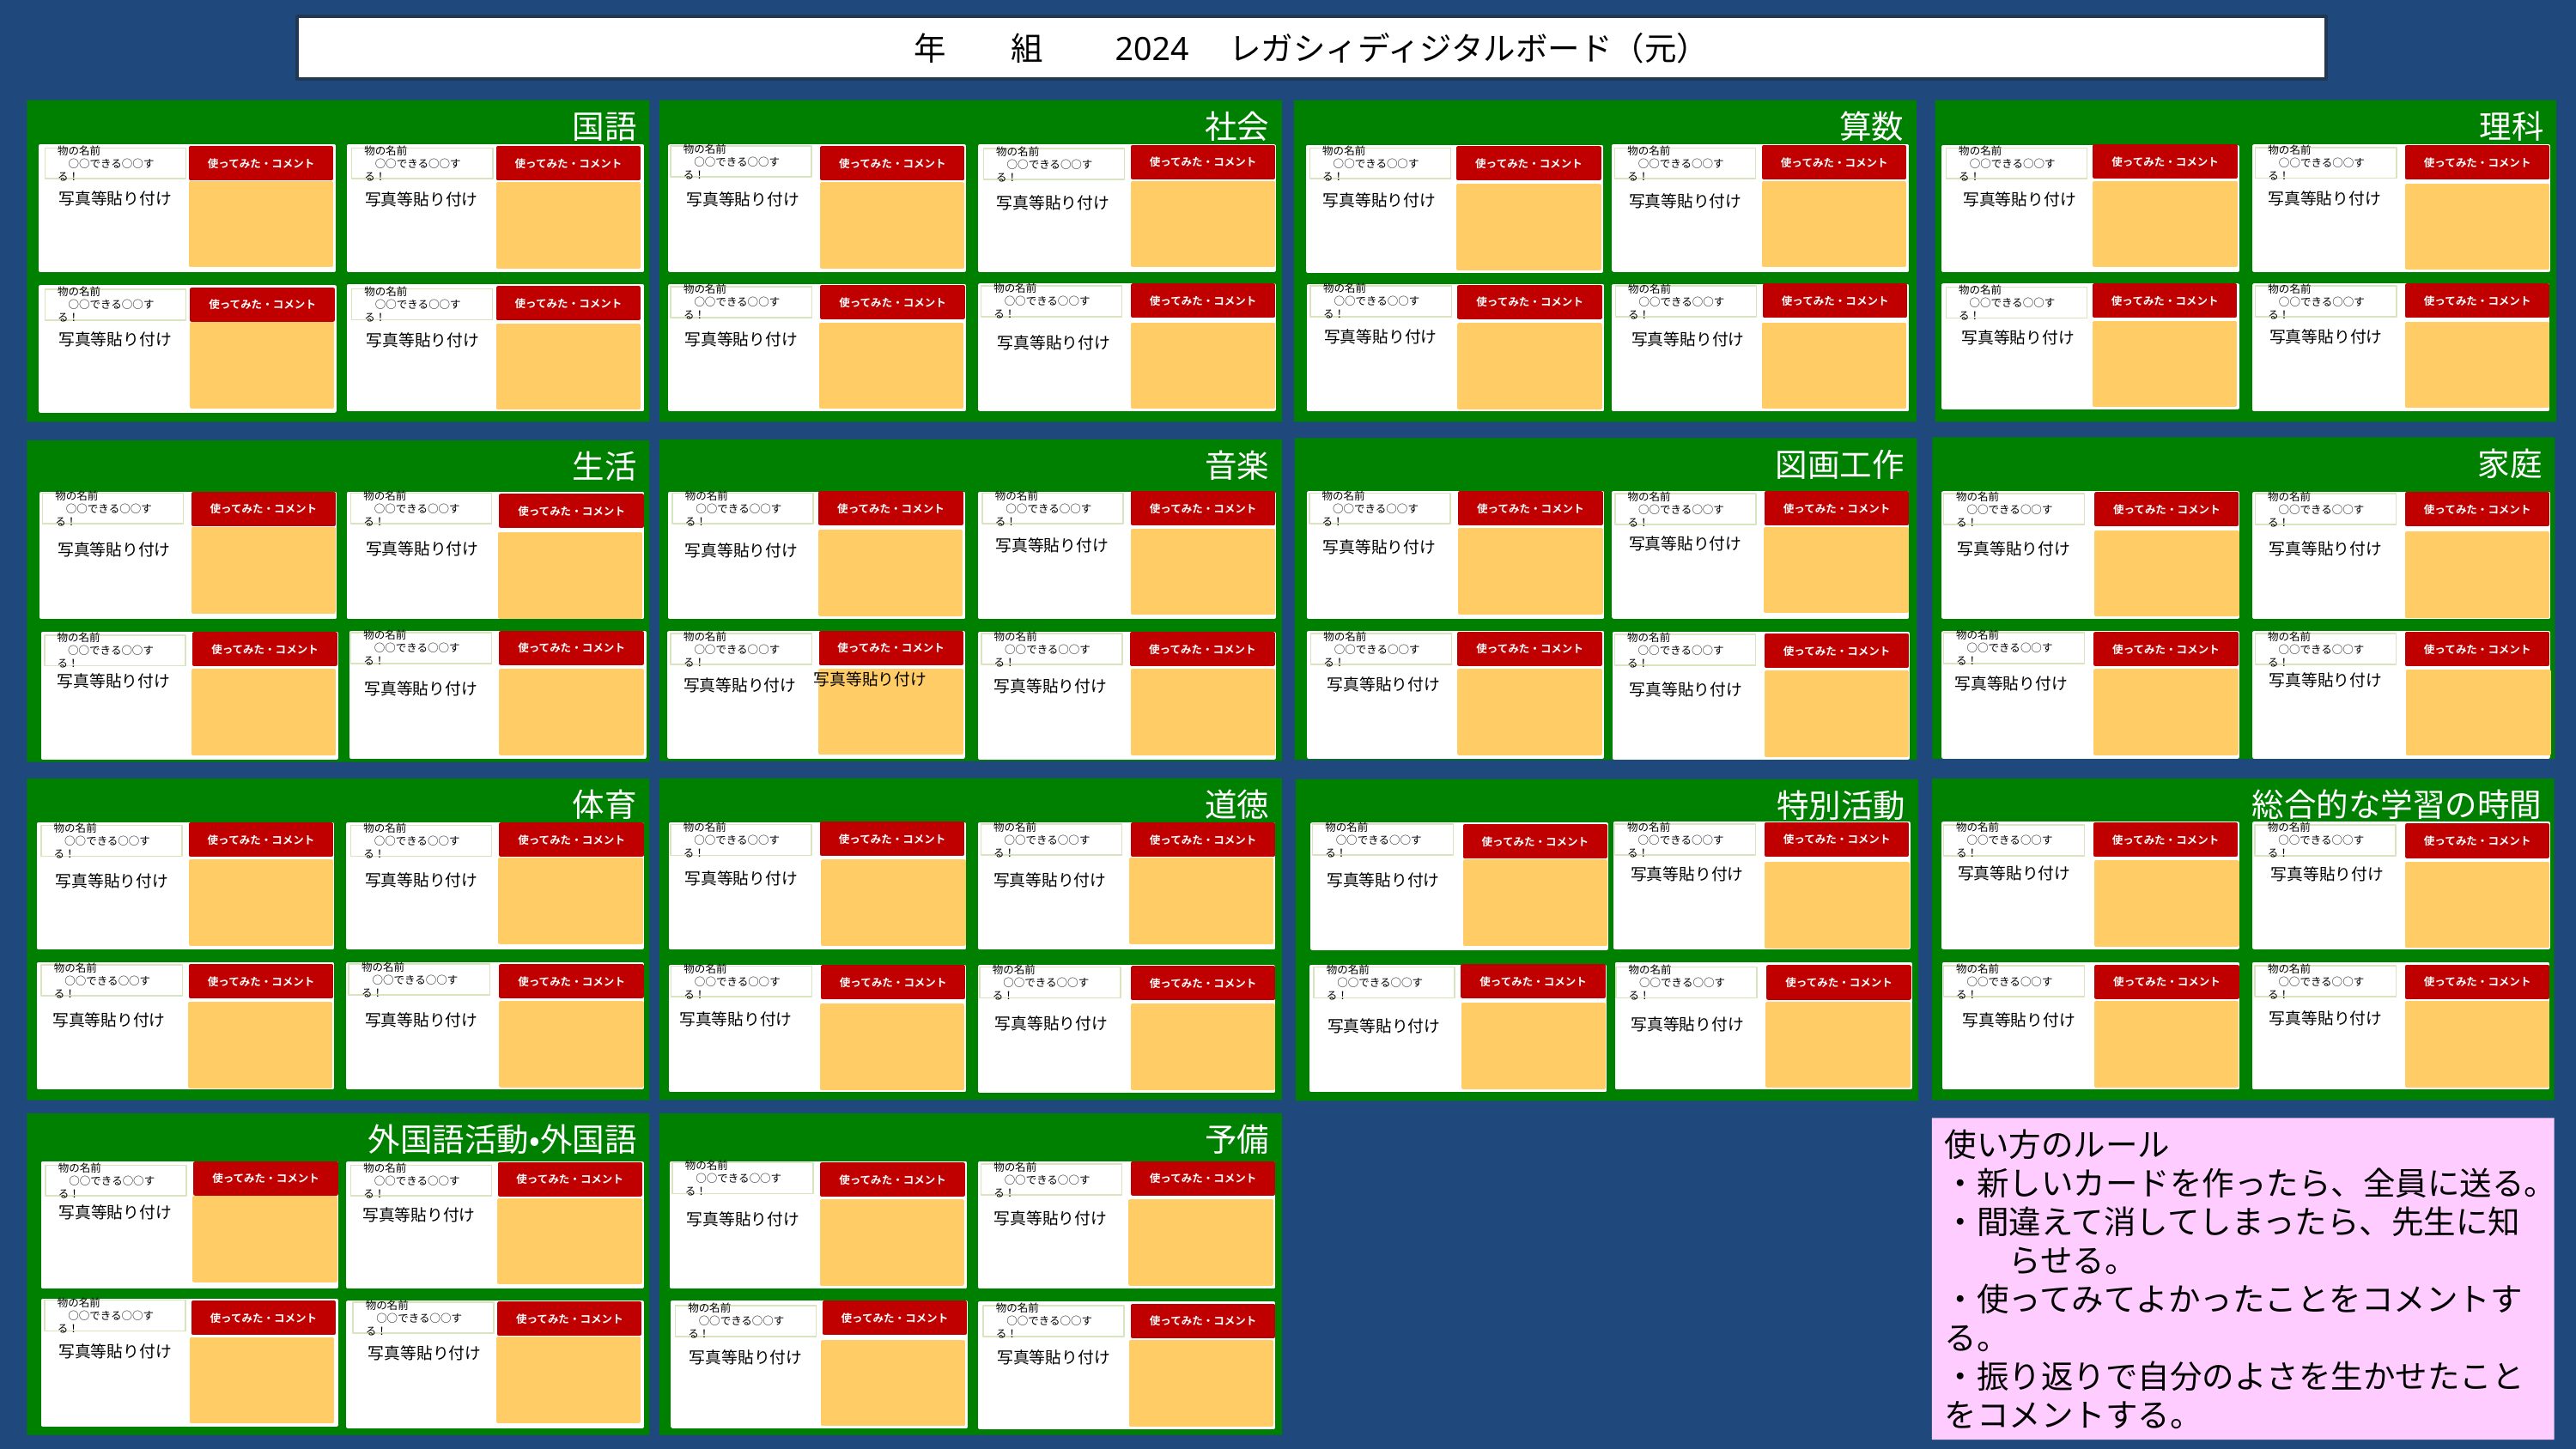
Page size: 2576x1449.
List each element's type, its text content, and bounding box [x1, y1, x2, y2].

text_box 道徳 [659, 778, 1282, 1100]
text_box 物の名前 ○○できる○○する！ [2253, 632, 2398, 666]
text_box 使ってみた・コメント [2405, 632, 2549, 666]
text_box [1457, 669, 1602, 755]
text_box 使ってみた・コメント [192, 632, 337, 666]
text_box 写真等貼り付け [1948, 1003, 2090, 1088]
text_box 使ってみた・コメント [1131, 966, 1275, 1000]
text_box [499, 1001, 644, 1088]
text_box [670, 1161, 967, 1288]
text_box 使ってみた・コメント [1131, 283, 1275, 318]
text_box 使ってみた・コメント [2093, 632, 2239, 666]
text_box [496, 182, 641, 269]
text_box [2094, 860, 2239, 947]
text_box 物の名前 ○○できる○○する！ [40, 491, 185, 525]
text_box 使ってみた・コメント [1463, 824, 1607, 858]
text_box [1941, 283, 2239, 409]
text_box [41, 632, 338, 760]
text_box 物の名前 ○○できる○○する！ [1308, 146, 1453, 180]
text_box 写真等貼り付け [1948, 182, 2091, 267]
text_box [1764, 527, 1909, 613]
text_box [1941, 631, 2239, 759]
text_box 使ってみた・コメント [189, 964, 333, 998]
text_box 使ってみた・コメント [1763, 283, 1907, 318]
text_box [2406, 670, 2551, 755]
text_box 使ってみた・コメント [1457, 632, 1602, 666]
text_box [1128, 1199, 1273, 1286]
text_box 写真等貼り付け [1614, 185, 1756, 269]
text_box [39, 285, 337, 413]
text_box [2093, 181, 2238, 267]
text_box 写真等貼り付け [982, 1341, 1125, 1425]
text_box 社会 [659, 100, 1282, 422]
text_box 物の名前 ○○できる○○する！ [669, 285, 813, 319]
text_box [668, 492, 965, 619]
text_box 写真等貼り付け [38, 1003, 179, 1088]
text_box [819, 323, 963, 409]
text_box 写真等貼り付け [45, 182, 186, 266]
text_box 物の名前 ○○できる○○する！ [978, 965, 1122, 999]
text_box 物の名前 ○○できる○○する！ [1613, 633, 1758, 667]
text_box 使ってみた・コメント [2405, 965, 2549, 999]
text_box 使ってみた・コメント [1461, 964, 1606, 998]
text_box 写真等貼り付け [799, 663, 941, 747]
text_box [1461, 1003, 1606, 1089]
text_box [37, 962, 334, 1089]
text_box [1307, 491, 1604, 619]
text_box [2252, 283, 2549, 411]
text_box 総合的な学習の時間 [1931, 778, 2555, 1100]
text_box [41, 1161, 338, 1288]
text_box [978, 492, 1276, 619]
text_box [2252, 962, 2549, 1089]
text_box 物の名前 ○○できる○○する！ [350, 287, 495, 321]
text_box 使ってみた・コメント [193, 1161, 338, 1196]
text_box [496, 1337, 641, 1423]
text_box [499, 669, 644, 755]
text_box 図画工作 [1294, 438, 1917, 761]
text_box [347, 284, 644, 411]
text_box 使ってみた・コメント [820, 285, 965, 319]
text_box [1307, 284, 1604, 411]
text_box 使ってみた・コメント [2405, 283, 2549, 318]
text_box [498, 858, 643, 944]
text_box [818, 669, 963, 755]
text_box 写真等貼り付け [1309, 320, 1451, 404]
text_box [1613, 822, 1911, 949]
text_box 使ってみた・コメント [821, 965, 965, 999]
text_box [1131, 181, 1275, 267]
text_box [671, 1300, 968, 1428]
text_box 物の名前 ○○できる○○する！ [1613, 284, 1759, 318]
text_box [37, 822, 334, 949]
text_box 写真等貼り付け [671, 323, 812, 407]
text_box [191, 527, 336, 614]
text_box [1307, 631, 1604, 759]
text_box 使ってみた・コメント [498, 1162, 642, 1197]
text_box 物の名前 ○○できる○○する！ [981, 147, 1127, 181]
text_box [1612, 144, 1909, 272]
text_box [1309, 965, 1607, 1092]
text_box [1612, 491, 1909, 619]
text_box [978, 144, 1276, 272]
text_box 物の名前 ○○できる○○する！ [981, 491, 1125, 525]
text_box 使ってみた・コメント [1457, 285, 1602, 319]
text_box [668, 284, 966, 411]
text_box 写真等貼り付け [2255, 1002, 2397, 1086]
text_box 物の名前 ○○できる○○する！ [43, 146, 188, 180]
text_box 物の名前 ○○できる○○する！ [669, 822, 813, 858]
text_box 使ってみた・コメント [1131, 822, 1275, 857]
text_box 使ってみた・コメント [2093, 144, 2238, 179]
text_box 国語 [27, 100, 650, 422]
text_box [2093, 321, 2237, 407]
text_box [2405, 531, 2549, 618]
text_box [1306, 145, 1603, 273]
text_box 物の名前 ○○できる○○する！ [347, 962, 491, 997]
text_box [190, 322, 334, 409]
text_box 写真等貼り付け [2255, 532, 2397, 616]
text_box [191, 669, 336, 755]
text_box [1129, 858, 1273, 944]
text_box 使ってみた・コメント [191, 1300, 336, 1335]
text_box 写真等貼り付け [672, 183, 814, 267]
text_box 物の名前 ○○できる○○する！ [2254, 284, 2398, 318]
text_box 写真等貼り付け [1943, 532, 2085, 616]
text_box 写真等貼り付け [43, 533, 185, 617]
text_box 物の名前 ○○できる○○する！ [351, 1300, 495, 1335]
text_box 物の名前 ○○できる○○する！ [671, 1161, 815, 1196]
text_box 物の名前 ○○できる○○する！ [2253, 964, 2397, 998]
text_box [1941, 491, 2239, 619]
text_box 写真等貼り付け [983, 326, 1125, 410]
text_box [820, 182, 964, 269]
text_box [1131, 529, 1275, 615]
text_box 写真等貼り付け [43, 664, 185, 749]
text_box 物の名前 ○○できる○○する！ [349, 491, 494, 525]
text_box [1942, 962, 2239, 1089]
text_box 物の名前 ○○できる○○する！ [981, 1304, 1126, 1338]
text_box [2405, 322, 2549, 408]
text_box [1131, 669, 1275, 755]
text_box 使ってみた・コメント [820, 822, 964, 856]
text_box [2094, 1001, 2239, 1088]
text_box 写真等貼り付け [350, 183, 492, 267]
text_box 物の名前 ○○できる○○する！ [1310, 822, 1455, 857]
text_box 使ってみた・コメント [189, 822, 333, 857]
text_box [1310, 822, 1608, 950]
text_box 写真等貼り付け [981, 529, 1123, 613]
text_box 物の名前 ○○できる○○する！ [39, 963, 184, 997]
text_box [2405, 1001, 2549, 1088]
text_box 年 組 2024 レガシィディジタルボード（元） [295, 15, 2328, 81]
text_box [1765, 862, 1910, 949]
text_box 使い方のルール ・新しいカードを作ったら、全員に送る。 ・間違えて消してしまったら、先生に知 らせる。 ・使ってみてよかったことをコメントする。 ・振り返りで自分のよさを生かせたことをコメントする。 [1931, 1118, 2555, 1440]
text_box 写真等貼り付け [2254, 182, 2396, 266]
text_box 物の名前 ○○できる○○する！ [2253, 492, 2398, 526]
text_box [2405, 862, 2549, 948]
text_box [821, 1340, 965, 1426]
text_box 物の名前 ○○できる○○する！ [43, 634, 187, 668]
text_box 使ってみた・コメント [819, 631, 963, 665]
text_box 使ってみた・コメント [499, 494, 644, 528]
text_box [1762, 323, 1906, 409]
text_box 写真等貼り付け [1617, 322, 1759, 407]
text_box 使ってみた・コメント [820, 1162, 965, 1197]
text_box 音楽 [659, 439, 1282, 761]
text_box 使ってみた・コメント [190, 288, 335, 322]
text_box 写真等貼り付け [1947, 321, 2089, 405]
text_box 使ってみた・コメント [1130, 632, 1275, 666]
text_box 外国語活動・外国語 [27, 1113, 650, 1435]
text_box 使ってみた・コメント [1766, 965, 1911, 1000]
text_box 使ってみた・コメント [497, 1301, 641, 1336]
text_box [1131, 1003, 1275, 1090]
text_box [346, 1300, 644, 1428]
text_box [1457, 323, 1602, 409]
text_box 写真等貼り付け [44, 1334, 186, 1419]
text_box 使ってみた・コメント [1762, 145, 1906, 179]
text_box [1765, 1002, 1911, 1088]
text_box 写真等貼り付け [350, 1003, 492, 1088]
text_box 写真等貼り付け [1313, 1009, 1455, 1094]
text_box 物の名前 ○○できる○○する！ [669, 144, 813, 179]
text_box 写真等貼り付け [979, 863, 1121, 947]
text_box 使ってみた・コメント [191, 492, 336, 526]
text_box 写真等貼り付け [671, 534, 812, 618]
text_box 写真等貼り付け [675, 1340, 817, 1425]
text_box 写真等貼り付け [41, 864, 183, 949]
text_box 写真等貼り付け [1615, 673, 1757, 757]
text_box 算数 [1293, 100, 1917, 422]
text_box 写真等貼り付け [350, 672, 492, 756]
text_box 物の名前 ○○できる○○する！ [1941, 631, 2087, 665]
text_box 使ってみた・コメント [1765, 491, 1909, 525]
text_box [1613, 632, 1910, 760]
text_box 物の名前 ○○できる○○する！ [1944, 285, 2089, 319]
text_box 写真等貼り付け [1313, 668, 1455, 752]
text_box 物の名前 ○○できる○○する！ [349, 1163, 494, 1197]
text_box 写真等貼り付け [350, 863, 492, 947]
text_box 物の名前 ○○できる○○する！ [980, 284, 1124, 318]
text_box [1612, 284, 1909, 411]
text_box [498, 532, 642, 619]
text_box 物の名前 ○○できる○○する！ [349, 631, 494, 665]
text_box 物の名前 ○○できる○○する！ [1308, 491, 1452, 525]
text_box 写真等貼り付け [352, 324, 494, 408]
text_box 物の名前 ○○できる○○する！ [350, 146, 495, 180]
text_box [978, 1301, 1275, 1429]
text_box 物の名前 ○○できる○○する！ [1613, 492, 1758, 526]
text_box [669, 822, 966, 949]
text_box [978, 632, 1276, 760]
text_box [1941, 822, 2239, 949]
text_box 物の名前 ○○できる○○する！ [43, 1299, 187, 1333]
text_box 物の名前 ○○できる○○する！ [2254, 146, 2398, 180]
text_box 写真等貼り付け [672, 1203, 814, 1287]
text_box 写真等貼り付け [669, 669, 811, 753]
text_box 物の名前 ○○できる○○する！ [979, 1162, 1124, 1197]
text_box 家庭 [1932, 437, 2555, 760]
text_box 使ってみた・コメント [1458, 491, 1603, 525]
text_box [2252, 822, 2550, 949]
text_box 使ってみた・コメント [2094, 965, 2239, 999]
text_box 生活 [27, 440, 650, 762]
text_box 使ってみた・コメント [818, 491, 963, 525]
text_box 写真等貼り付け [1309, 183, 1450, 267]
text_box 写真等貼り付け [981, 1006, 1122, 1091]
text_box [349, 631, 647, 759]
text_box [1765, 670, 1909, 757]
text_box 使ってみた・コメント [2405, 492, 2549, 526]
text_box 使ってみた・コメント [1456, 146, 1601, 180]
text_box 物の名前 ○○できる○○する！ [1944, 146, 2089, 180]
text_box 使ってみた・コメント [499, 964, 644, 998]
text_box 物の名前 ○○できる○○する！ [1613, 822, 1758, 857]
text_box [818, 530, 963, 616]
text_box 写真等貼り付け [351, 532, 493, 616]
text_box 写真等貼り付け [1943, 857, 2085, 941]
text_box 写真等貼り付け [671, 861, 812, 946]
text_box [2252, 144, 2550, 272]
text_box 使ってみた・コメント [2093, 822, 2238, 857]
text_box 物の名前 ○○できる○○する！ [1614, 965, 1759, 999]
text_box 写真等貼り付け [2255, 320, 2397, 404]
text_box 物の名前 ○○できる○○する！ [1941, 492, 2087, 526]
text_box 写真等貼り付け [1312, 863, 1454, 947]
text_box 使ってみた・コメント [823, 1300, 967, 1335]
text_box [347, 492, 644, 619]
text_box 使ってみた・コメント [189, 146, 333, 180]
text_box 物の名前 ○○できる○○する！ [1312, 965, 1456, 999]
text_box 使ってみた・コメント [1131, 491, 1275, 525]
text_box [39, 492, 337, 619]
text_box [1615, 962, 1912, 1089]
text_box [1458, 528, 1603, 615]
text_box [978, 965, 1275, 1093]
text_box [2252, 492, 2550, 619]
text_box 物の名前 ○○できる○○する！ [1941, 823, 2087, 858]
text_box [978, 283, 1276, 411]
text_box [190, 1337, 334, 1423]
text_box [192, 1196, 337, 1282]
text_box 使ってみた・コメント [1131, 1304, 1275, 1338]
text_box [497, 1198, 642, 1284]
text_box 写真等貼り付け [45, 1196, 186, 1281]
text_box 物の名前 ○○できる○○する！ [43, 288, 188, 322]
text_box 使ってみた・コメント [496, 146, 641, 180]
text_box 体育 [27, 778, 650, 1100]
text_box 物の名前 ○○できる○○する！ [1613, 146, 1758, 180]
text_box [346, 962, 644, 1089]
text_box 物の名前 ○○できる○○する！ [1941, 964, 2087, 998]
text_box 写真等貼り付け [354, 1337, 495, 1421]
text_box [978, 822, 1275, 949]
text_box 物の名前 ○○できる○○する！ [673, 1304, 818, 1338]
text_box 特別活動 [1295, 779, 1918, 1101]
text_box 使ってみた・コメント [496, 286, 641, 320]
text_box [2093, 669, 2239, 755]
text_box 使ってみた・コメント [2405, 145, 2549, 179]
text_box 使ってみた・コメント [499, 822, 644, 857]
text_box 写真等貼り付け [980, 669, 1121, 754]
text_box 予備 [659, 1113, 1282, 1435]
text_box 写真等貼り付け [982, 185, 1124, 270]
text_box 物の名前 ○○できる○○する！ [669, 964, 814, 998]
text_box [2094, 530, 2239, 616]
text_box 使ってみた・コメント [2094, 492, 2239, 526]
text_box 写真等貼り付け [980, 1202, 1121, 1286]
text_box 写真等貼り付け [665, 1003, 806, 1087]
text_box 物の名前 ○○できる○○する！ [669, 632, 813, 666]
text_box [2252, 631, 2550, 759]
text_box [188, 1002, 332, 1088]
text_box 物の名前 ○○できる○○する！ [979, 822, 1124, 857]
text_box 写真等貼り付け [2255, 664, 2397, 748]
text_box 物の名前 ○○できる○○する！ [349, 824, 494, 858]
text_box 使ってみた・コメント [2405, 823, 2549, 858]
text_box 写真等貼り付け [44, 323, 186, 407]
text_box 物の名前 ○○できる○○する！ [671, 491, 815, 525]
text_box 写真等貼り付け [348, 1198, 489, 1282]
text_box [41, 1299, 338, 1427]
text_box 物の名前 ○○できる○○する！ [39, 824, 184, 858]
text_box 使ってみた・コメント [1765, 634, 1909, 668]
text_box 写真等貼り付け [1941, 667, 2082, 751]
text_box [2405, 184, 2549, 270]
text_box 写真等貼り付け [1617, 1008, 1759, 1092]
text_box 写真等貼り付け [2257, 858, 2398, 942]
text_box [1762, 181, 1906, 267]
text_box 写真等貼り付け [1616, 858, 1758, 942]
text_box [668, 144, 966, 272]
text_box [1131, 323, 1275, 409]
text_box 写真等貼り付け [1309, 530, 1450, 615]
text_box 物の名前 ○○できる○○する！ [1309, 632, 1454, 666]
text_box 物の名前 ○○できる○○する！ [1309, 284, 1453, 318]
text_box 使ってみた・コメント [1131, 145, 1275, 179]
text_box 使ってみた・コメント [1765, 822, 1909, 857]
text_box [669, 965, 966, 1092]
text_box 使ってみた・コメント [820, 146, 964, 180]
text_box [346, 1161, 644, 1288]
text_box 物の名前 ○○できる○○する！ [44, 1163, 188, 1197]
text_box [347, 144, 644, 272]
text_box [1456, 184, 1601, 270]
text_box 物の名前 ○○できる○○する！ [2253, 823, 2397, 858]
text_box [189, 859, 333, 946]
text_box 理科 [1935, 100, 2557, 422]
text_box [1129, 1340, 1273, 1427]
text_box [978, 1161, 1275, 1288]
text_box [189, 181, 333, 267]
text_box [820, 1003, 964, 1090]
text_box [39, 144, 336, 272]
text_box 使ってみた・コメント [1131, 1161, 1275, 1196]
text_box 写真等貼り付け [1614, 527, 1756, 611]
text_box 物の名前 ○○できる○○する！ [980, 632, 1124, 666]
text_box [667, 631, 965, 759]
text_box 使ってみた・コメント [499, 631, 644, 665]
text_box [821, 859, 966, 946]
text_box [496, 324, 641, 409]
text_box [346, 822, 644, 949]
text_box 使ってみた・コメント [2093, 283, 2237, 318]
text_box [1941, 145, 2239, 272]
text_box [1463, 859, 1607, 946]
